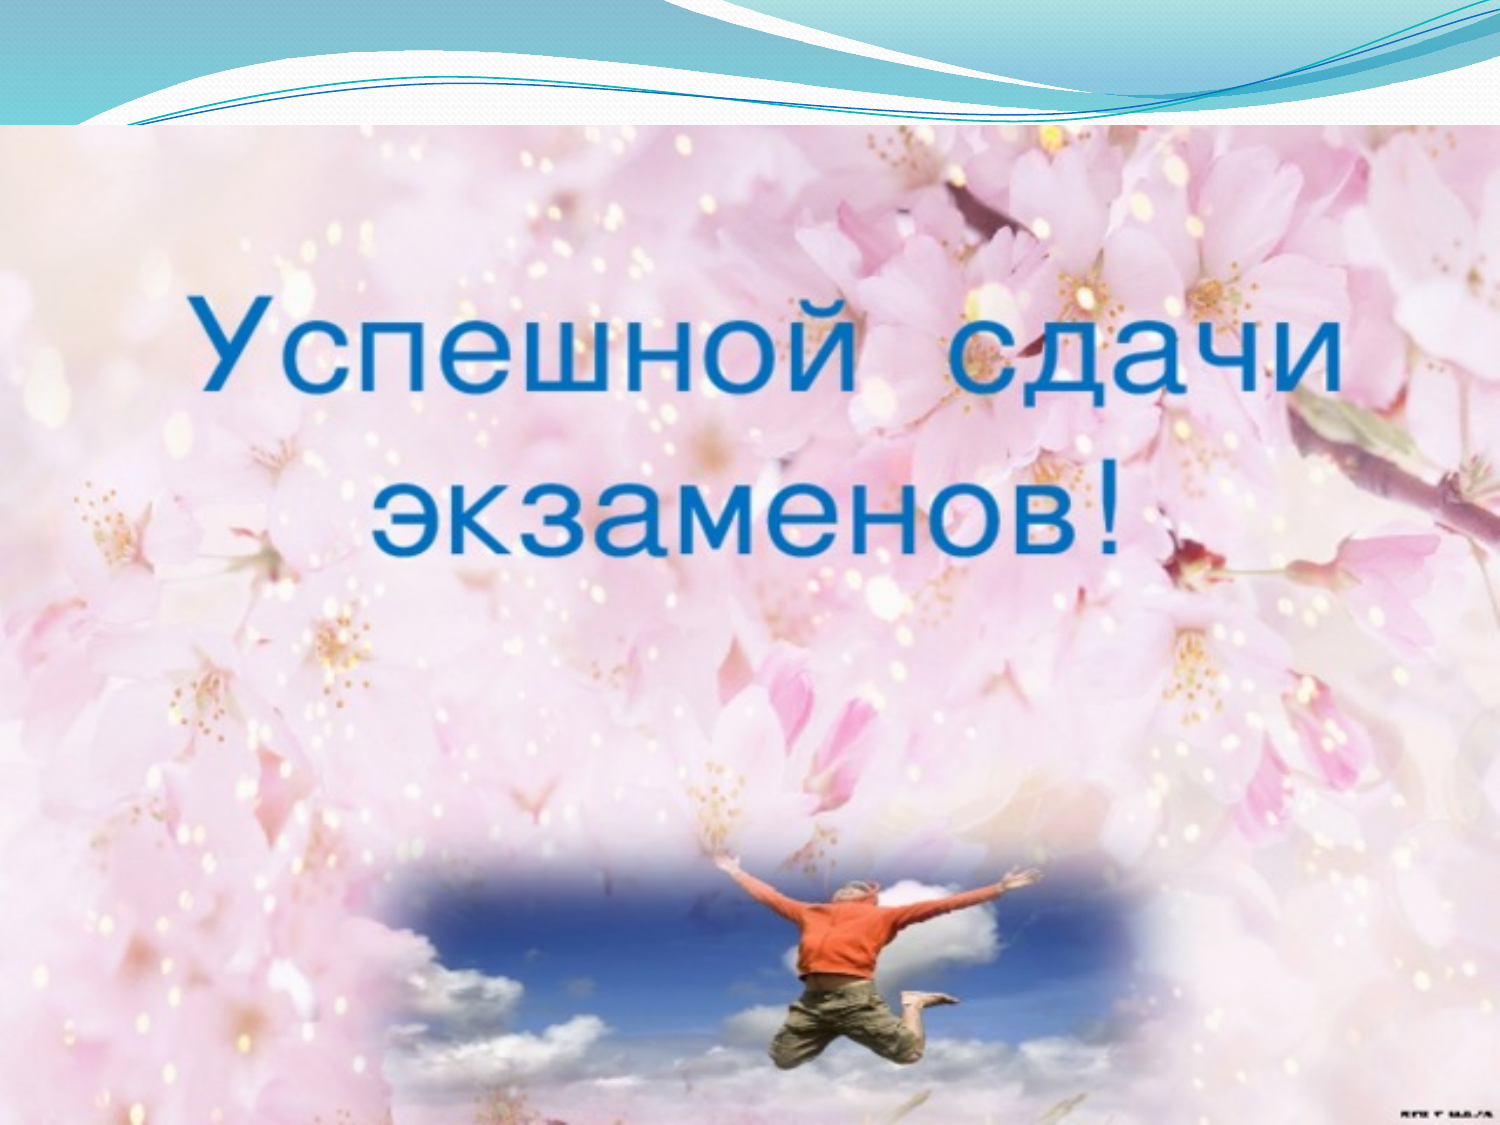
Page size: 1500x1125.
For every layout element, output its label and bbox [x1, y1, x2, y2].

picture [0, 125, 1500, 1125]
